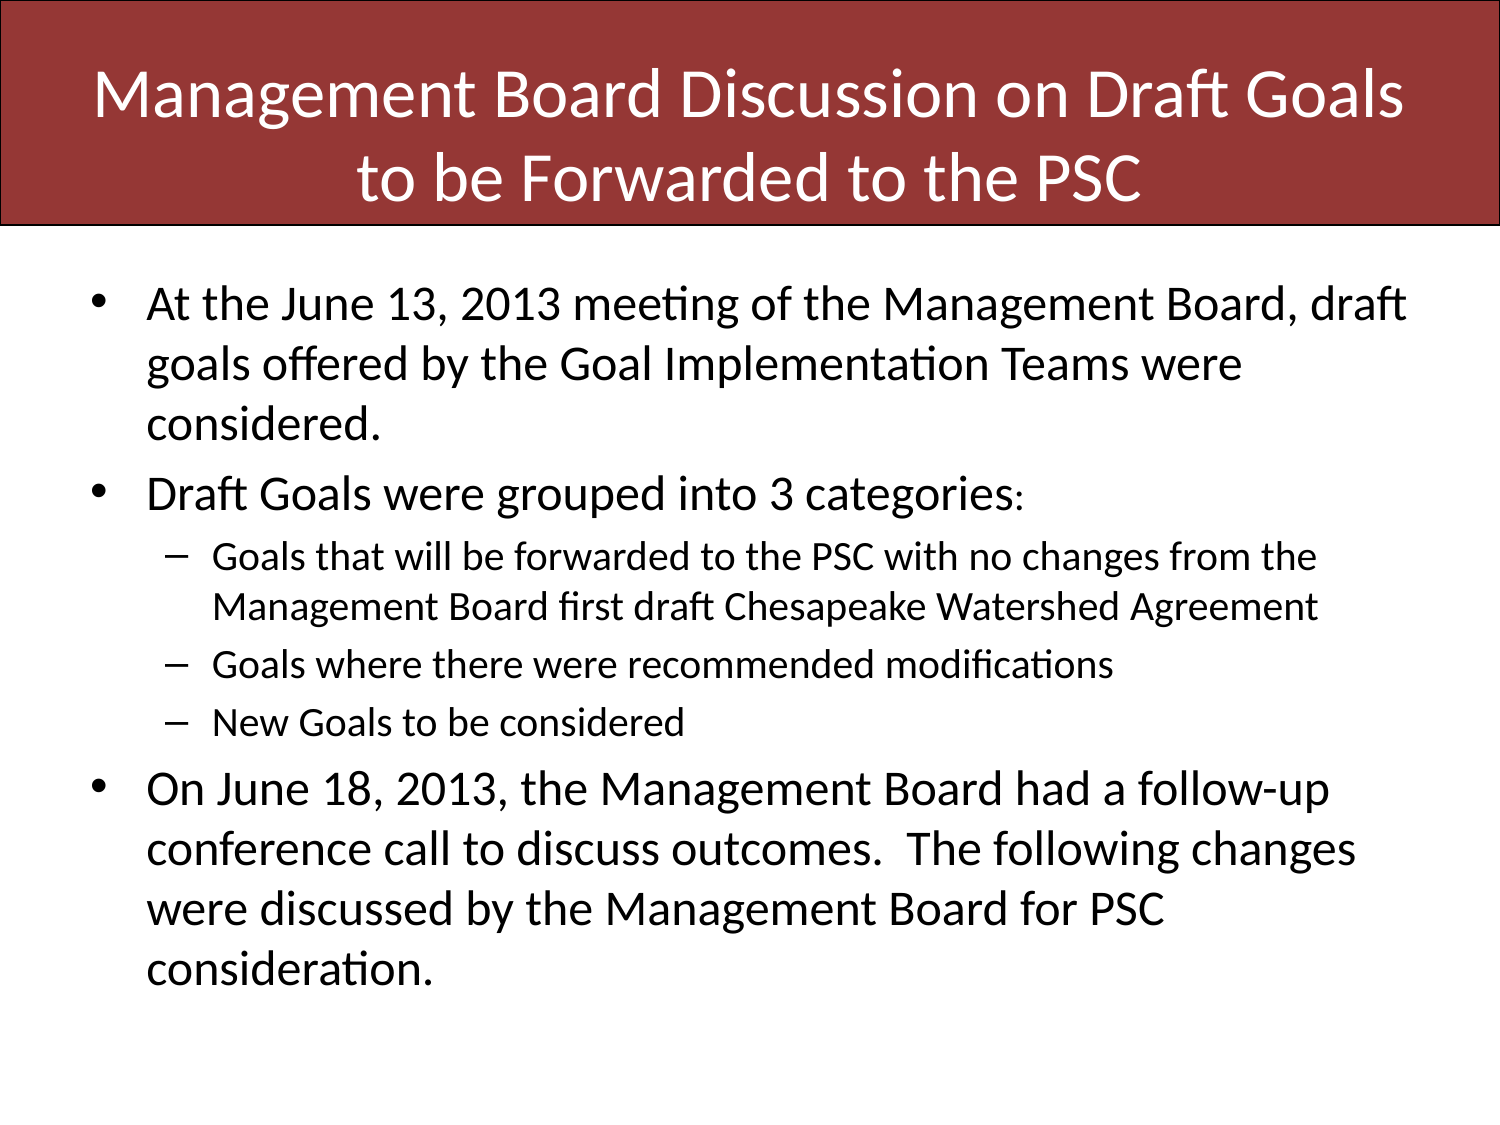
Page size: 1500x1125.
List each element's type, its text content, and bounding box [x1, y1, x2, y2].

title Management Board Discussion on Draft Goals to be Forwarded to the PSC [50, 37, 1450, 225]
list At the June 13, 2013 meeting of the Management Board, draft goals offered by the Goal Implementation Teams were considered. Draft Goals were grouped into 3 categories: Goals that will be forwarded to the PSC with no changes from the Management Board first draft Chesapeake Watershed Agreement Goals where there were recommended modifications New Goals to be considered On June 18, 2013, the Management Board had a follow-up conference call to discuss outcomes. The following changes were discussed by the Management Board for PSC consideration. [75, 262, 1425, 1005]
text_box [0, 0, 1500, 225]
